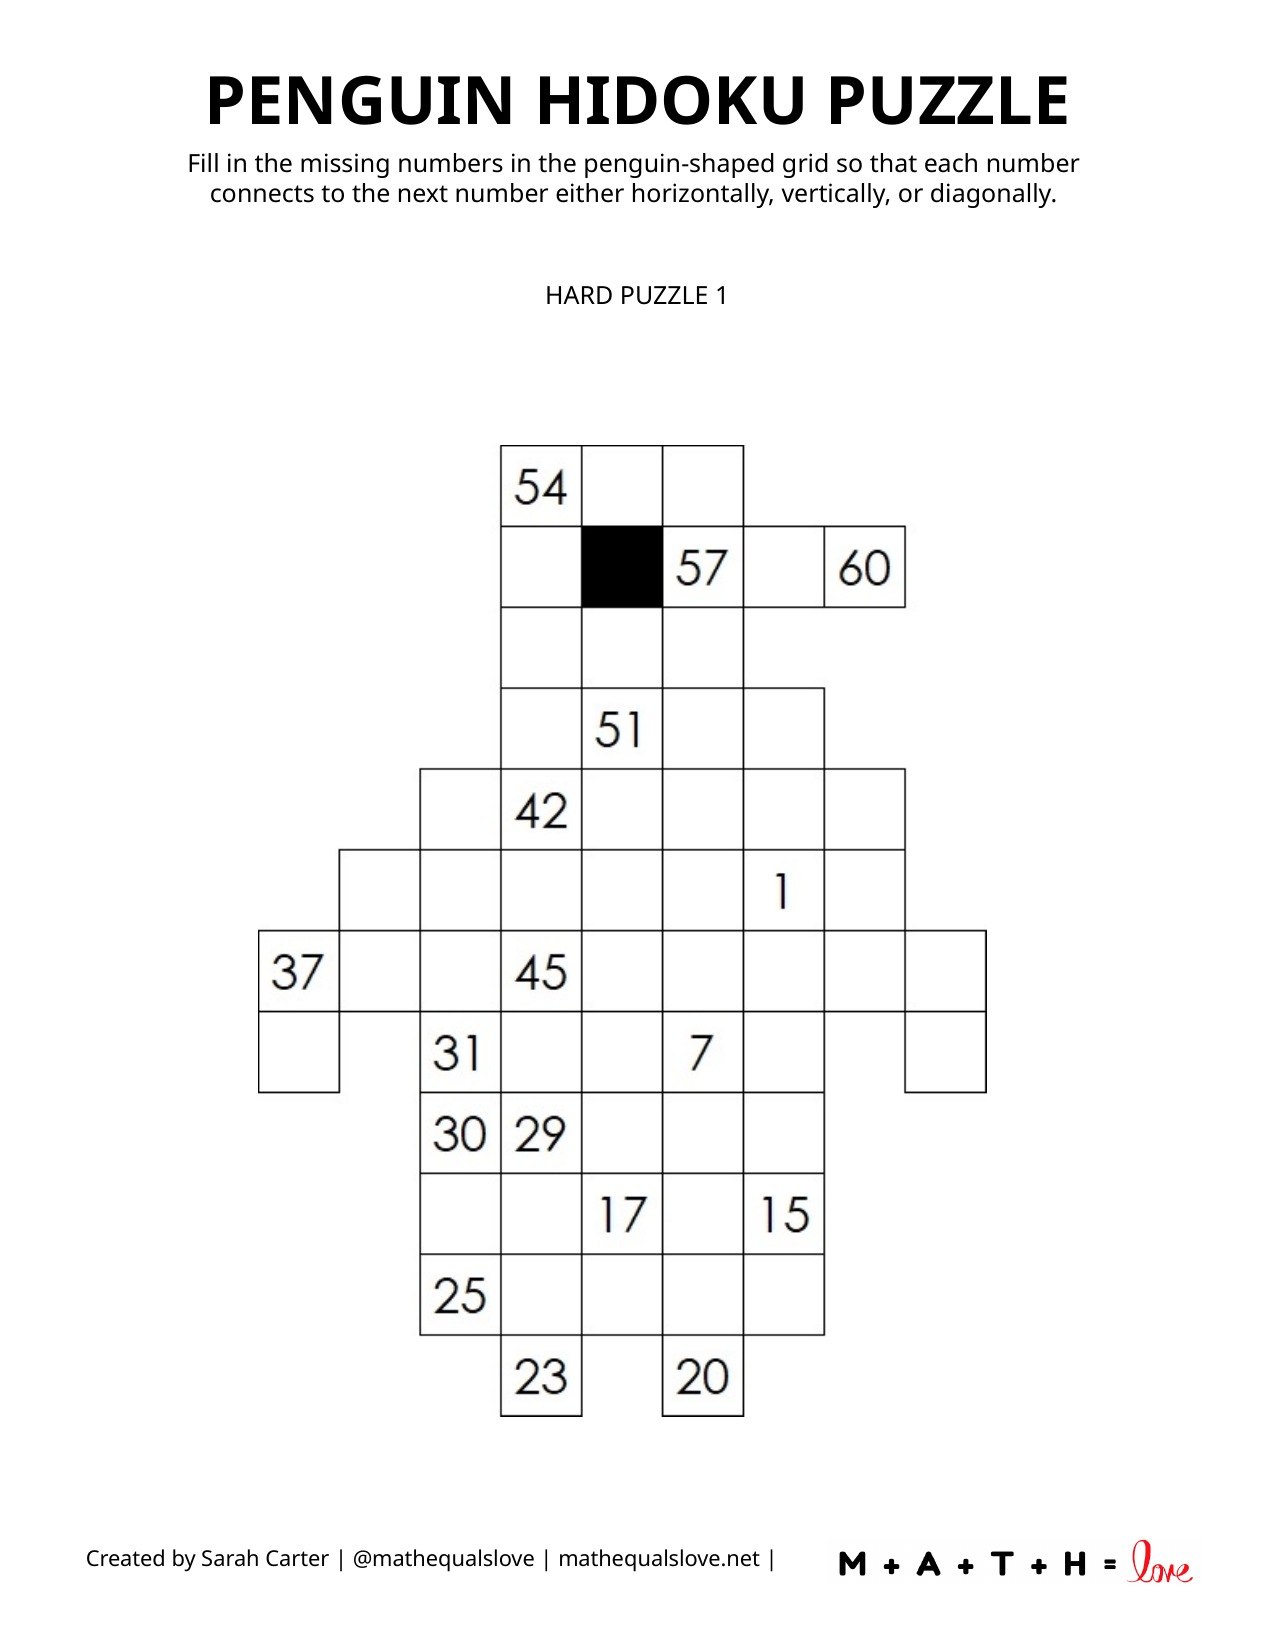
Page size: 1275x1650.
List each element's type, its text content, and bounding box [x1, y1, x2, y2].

text_box HARD PUZZLE 1 [437, 279, 838, 330]
text_box Created by Sarah Carter | @mathequalslove | mathequalslove.net | [70, 1537, 826, 1579]
text_box Fill in the missing numbers in the penguin-shaped grid so that each number connects to the next number either horizontally, vertically, or diagonally. [0, 140, 1275, 216]
picture [826, 1536, 1203, 1588]
picture [257, 445, 988, 1418]
text_box PENGUIN HIDOKU PUZZLE [66, 50, 1211, 140]
